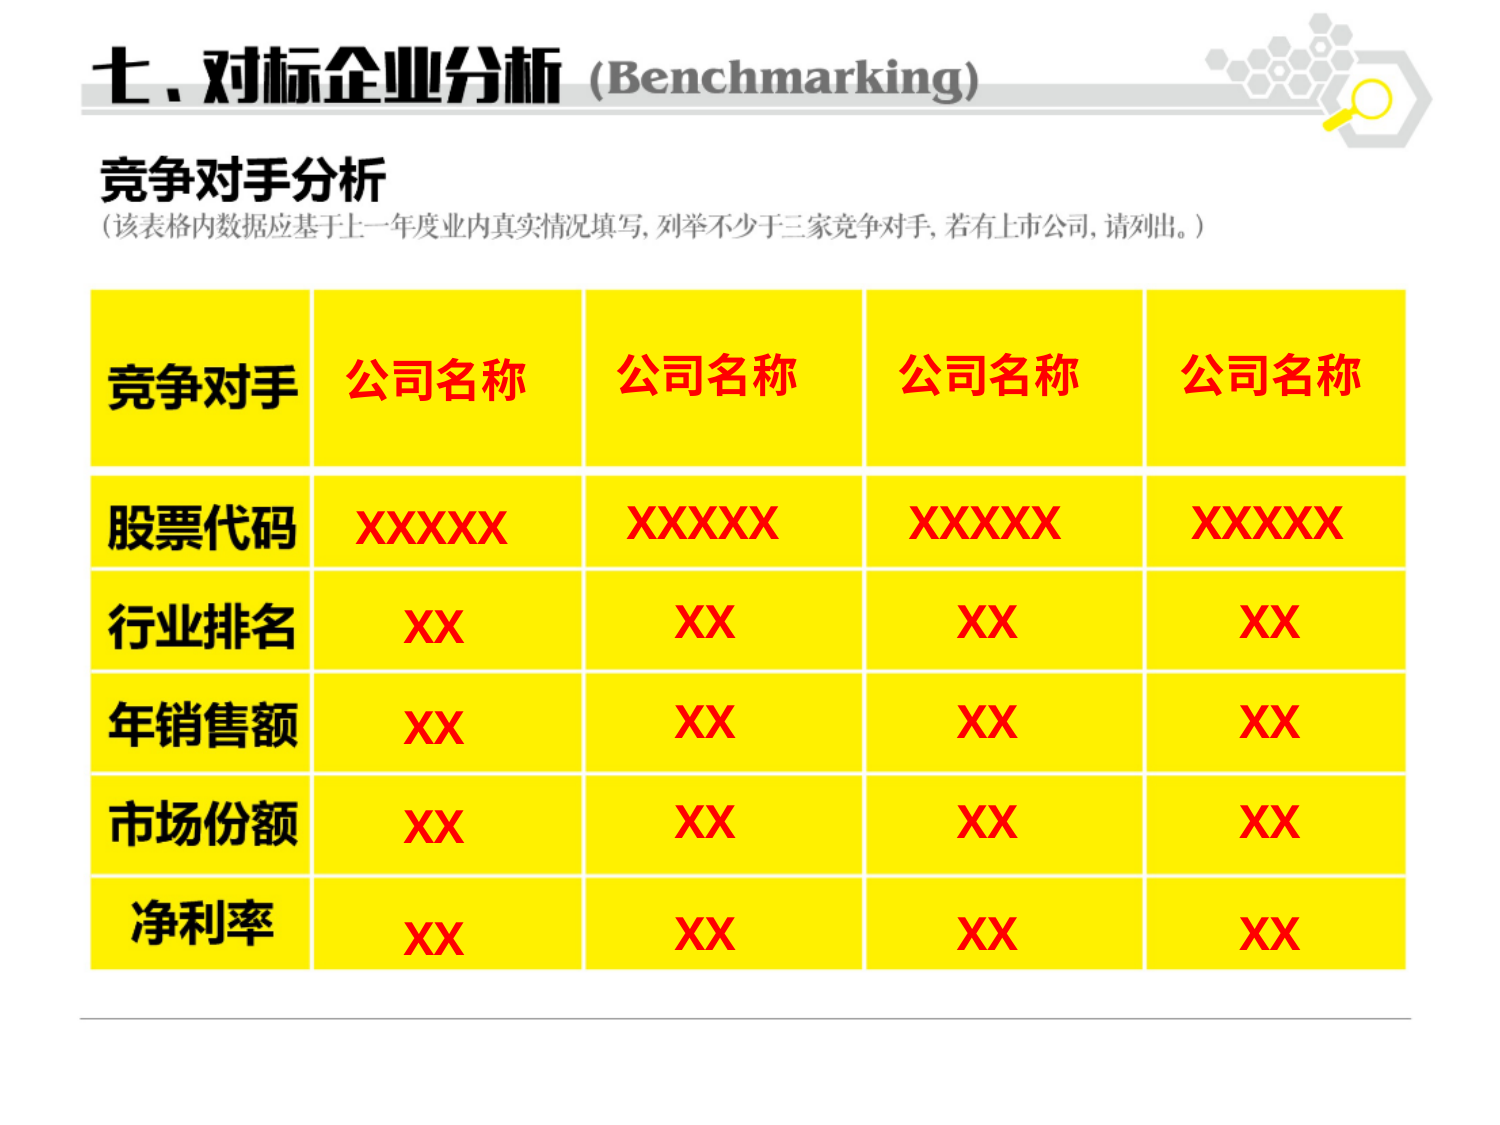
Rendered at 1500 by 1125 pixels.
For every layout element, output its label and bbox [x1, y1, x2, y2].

picture [0, 0, 1498, 1124]
text_box [598, 339, 815, 968]
text_box [328, 344, 544, 973]
text_box [1163, 339, 1380, 968]
text_box [881, 339, 1097, 968]
